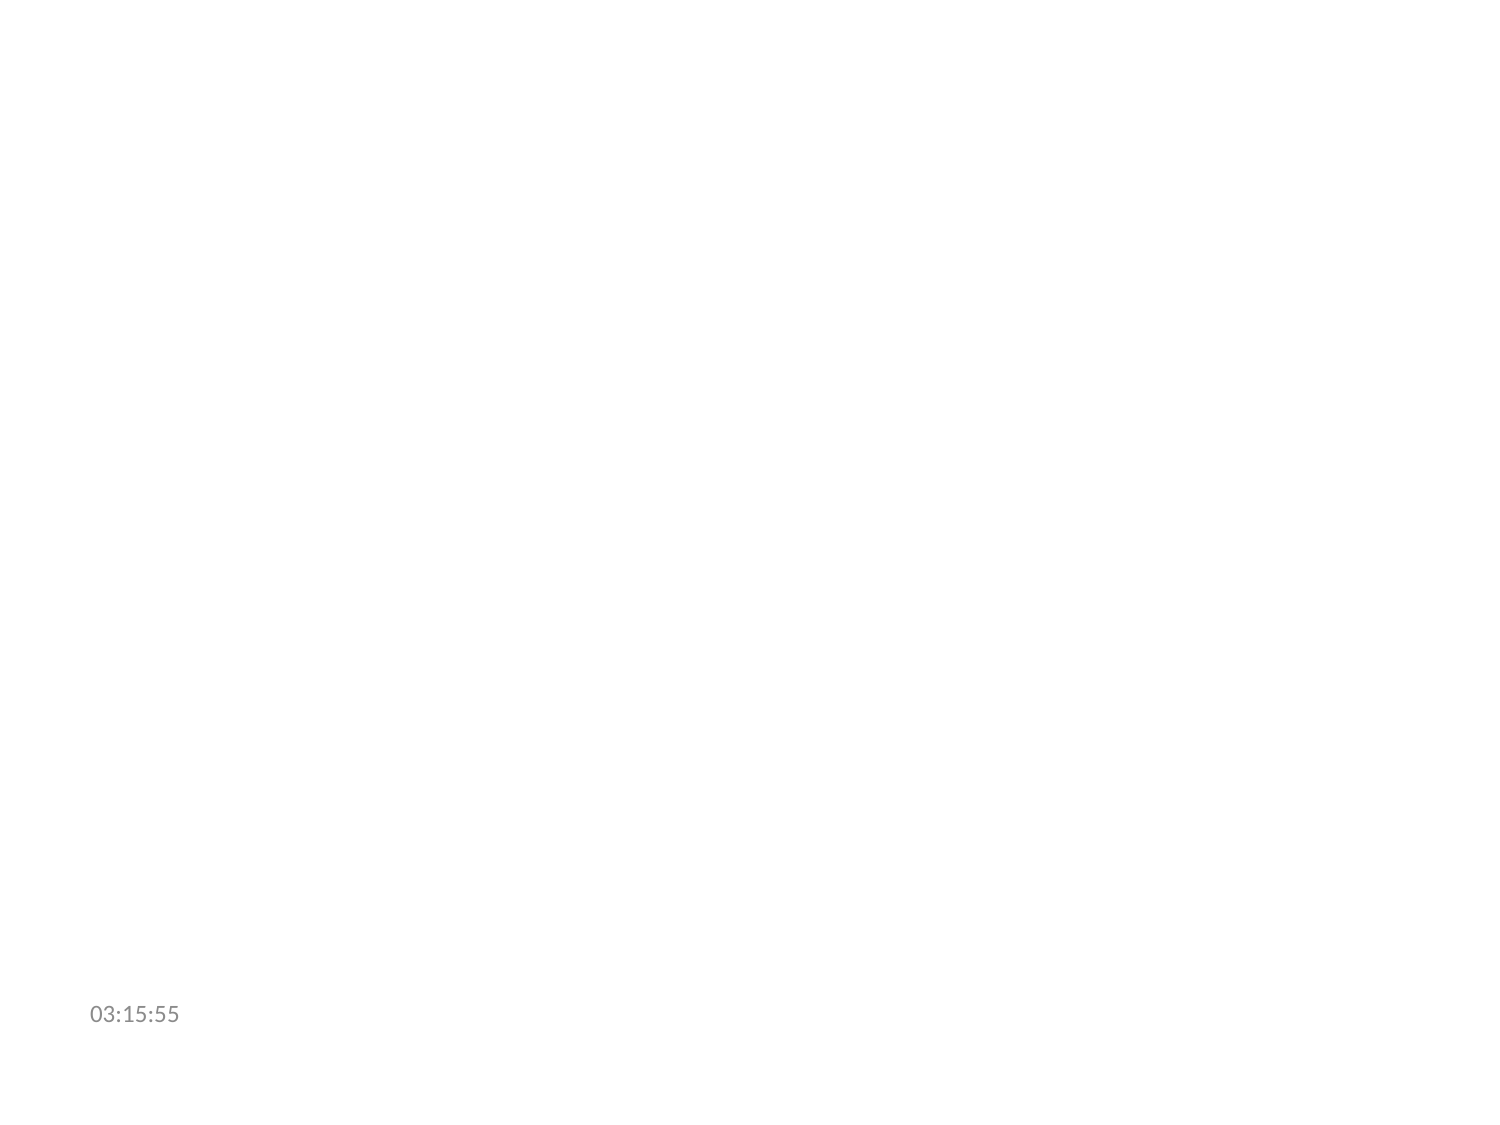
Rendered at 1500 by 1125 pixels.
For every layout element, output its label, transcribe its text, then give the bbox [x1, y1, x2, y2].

text_box 15:35:09 [75, 982, 425, 1043]
